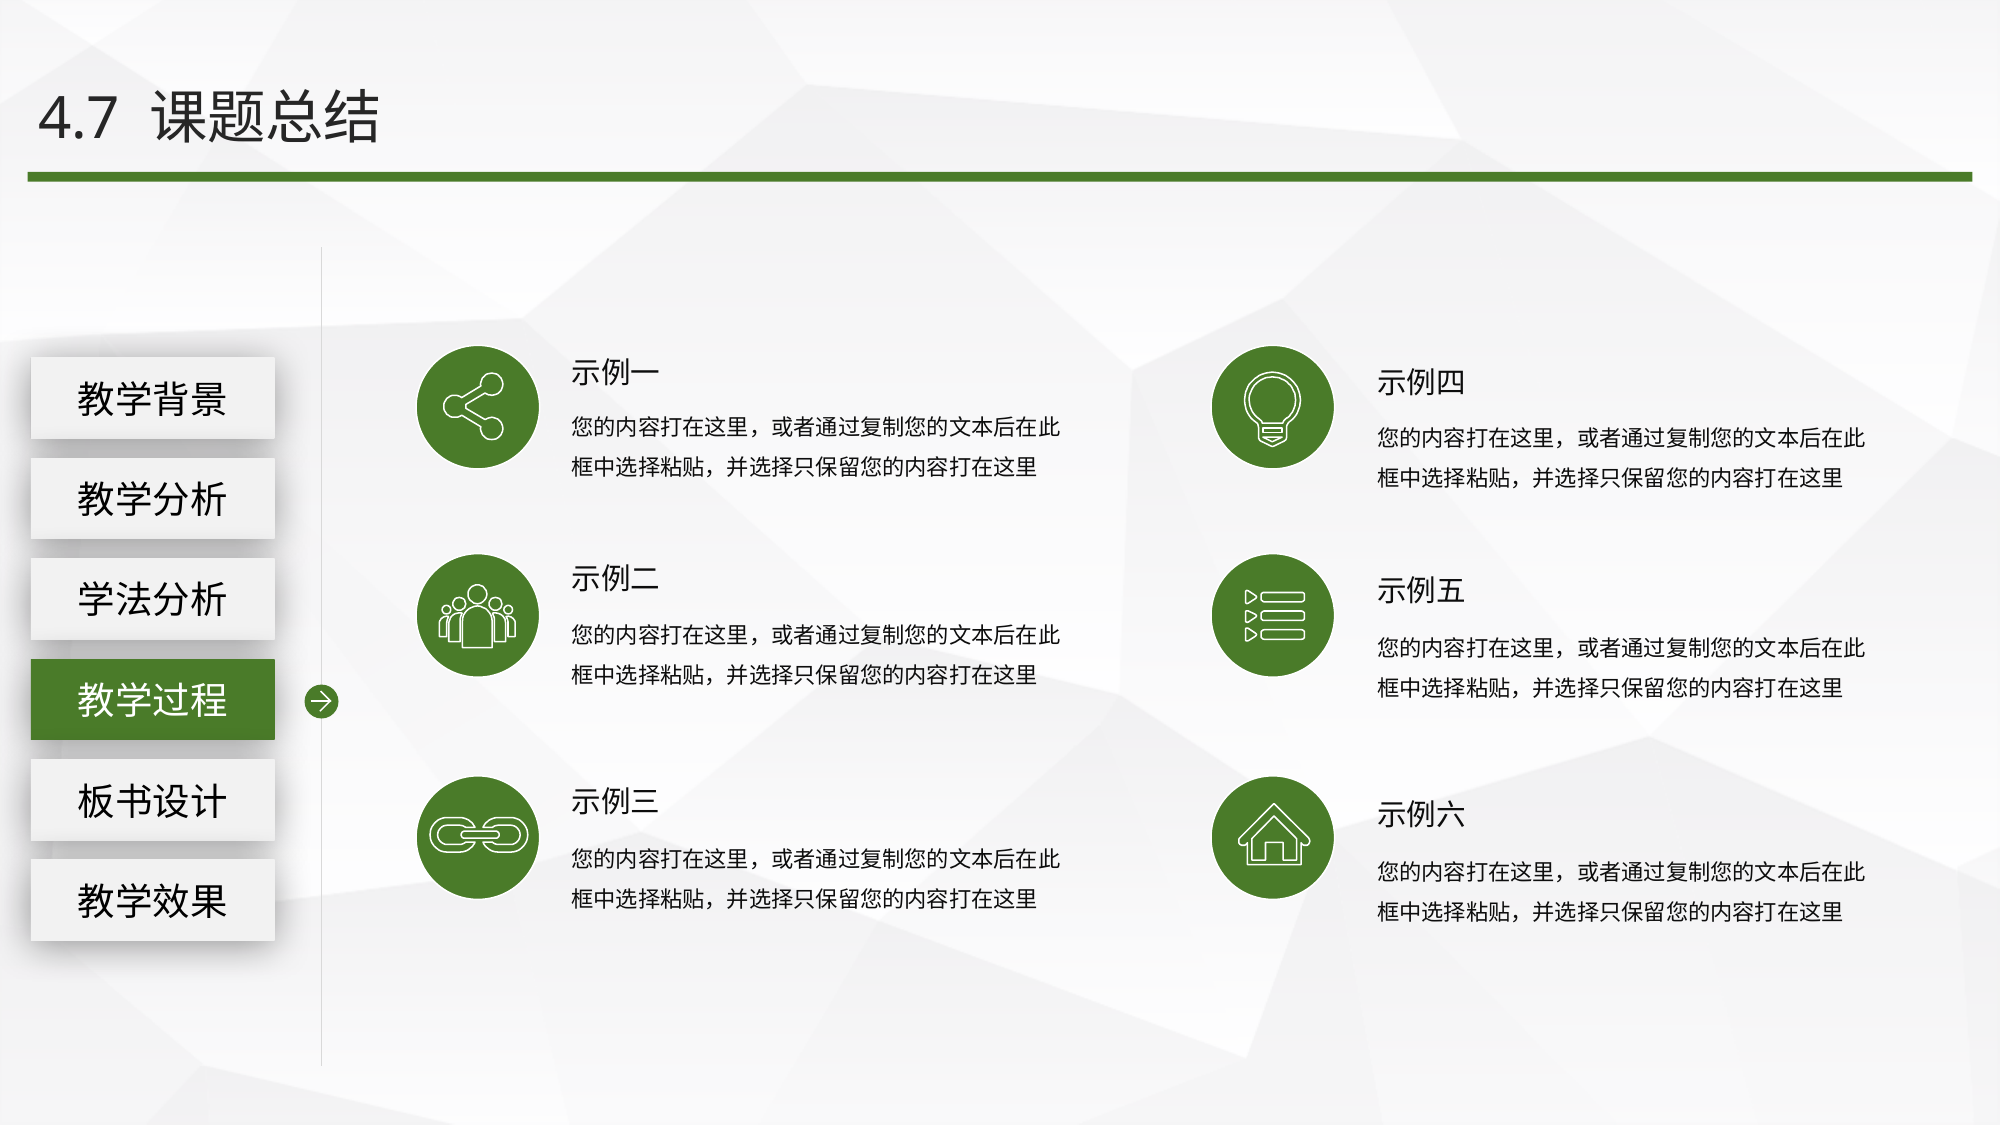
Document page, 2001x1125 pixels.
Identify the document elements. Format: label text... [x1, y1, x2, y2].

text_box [1362, 564, 1904, 706]
text_box 教学过程 [30, 659, 275, 740]
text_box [416, 775, 540, 900]
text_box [1362, 356, 1904, 495]
text_box 板书设计 [30, 759, 275, 841]
text_box 4.7 课题总结 [23, 73, 794, 158]
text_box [416, 553, 540, 678]
text_box 教学背景 [30, 357, 275, 439]
text_box 教学效果 [30, 859, 275, 941]
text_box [556, 346, 1098, 485]
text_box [1210, 553, 1335, 678]
text_box 教学分析 [30, 458, 275, 539]
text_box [1362, 788, 1904, 930]
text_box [1210, 775, 1335, 900]
text_box [26, 171, 1973, 183]
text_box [556, 775, 1098, 917]
picture [0, 0, 2000, 1125]
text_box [416, 345, 540, 469]
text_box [1210, 345, 1335, 469]
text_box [556, 552, 1098, 693]
text_box 学法分析 [30, 558, 275, 640]
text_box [304, 684, 339, 719]
